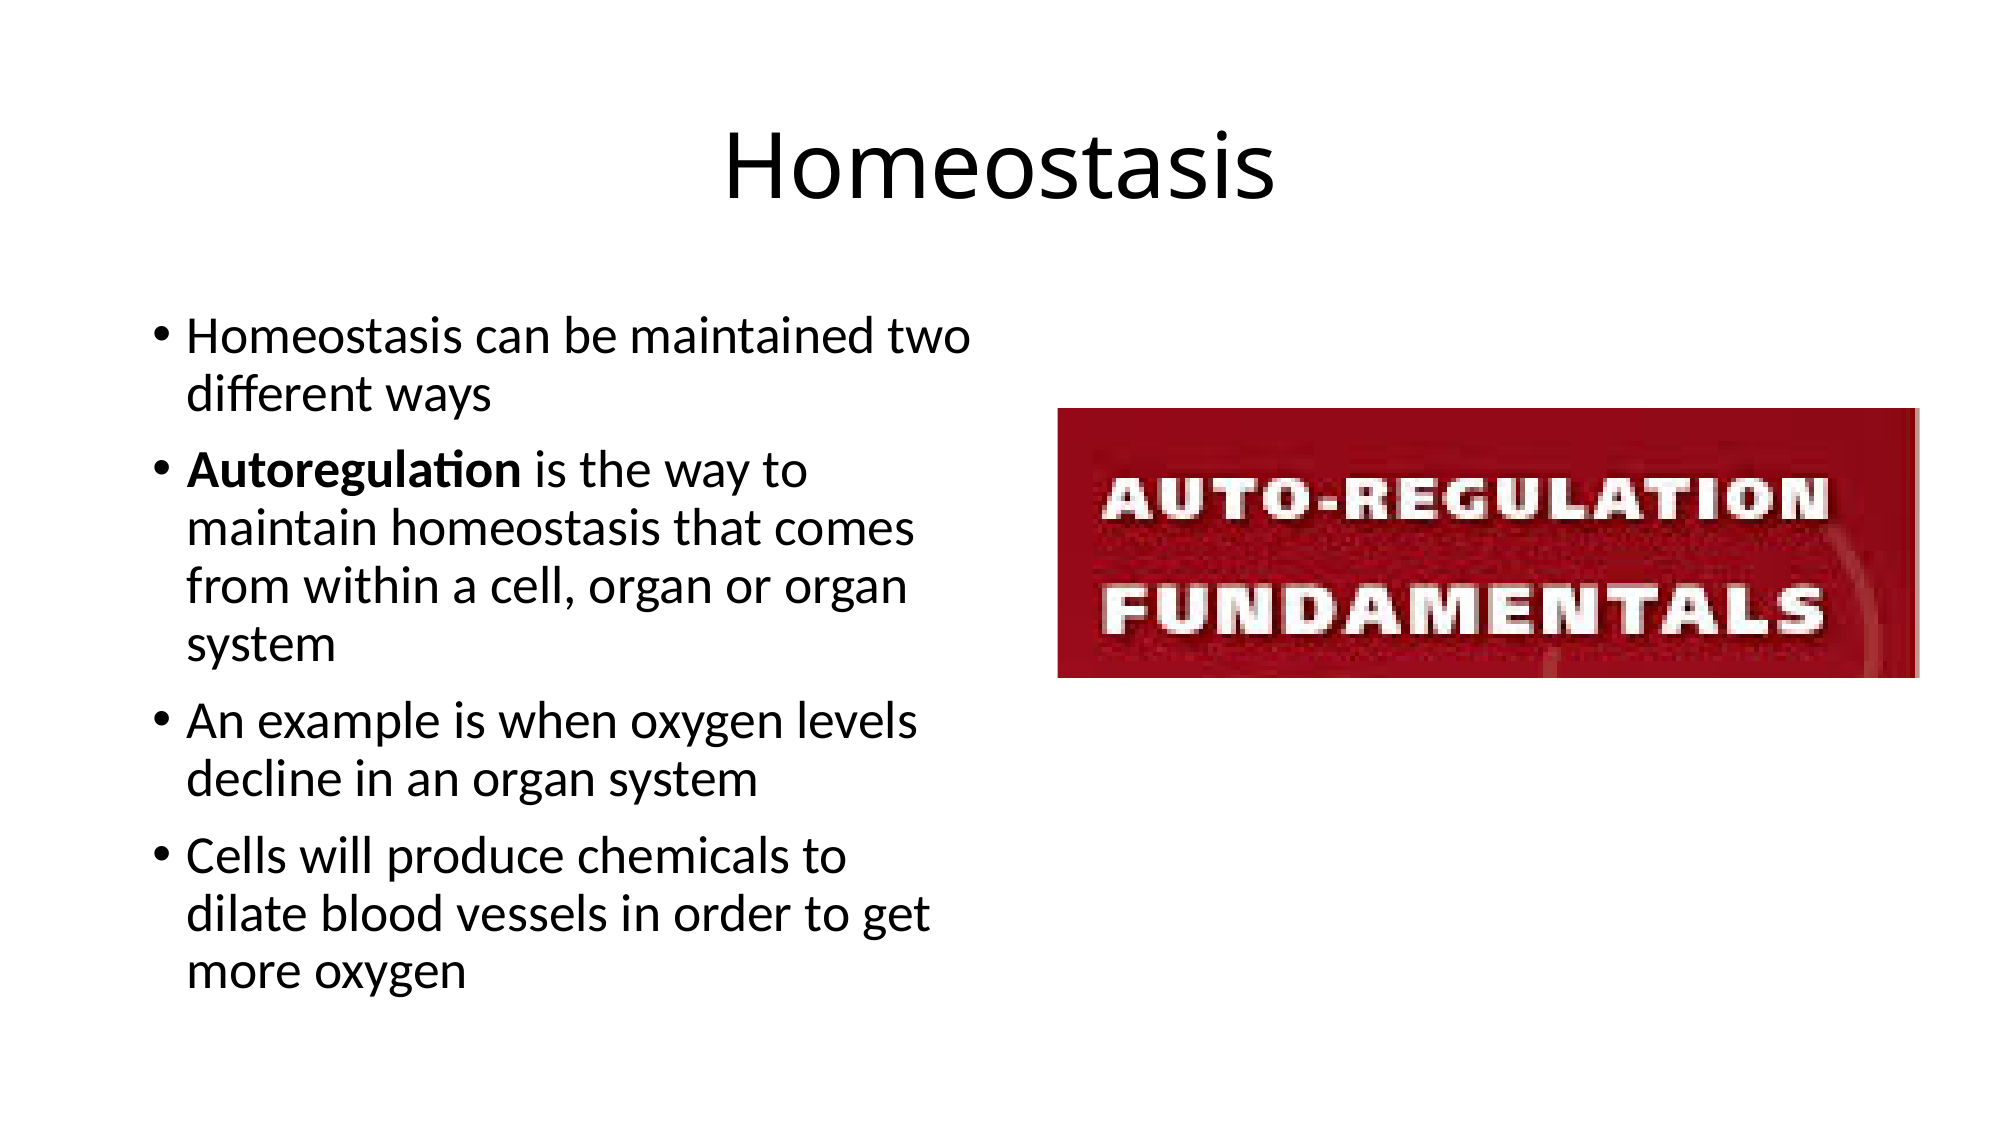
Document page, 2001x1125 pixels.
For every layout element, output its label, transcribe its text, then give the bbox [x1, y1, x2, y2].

title Homeostasis [137, 59, 1863, 278]
picture [1057, 407, 1920, 678]
list Homeostasis can be maintained two different ways Autoregulation is the way to maintain homeostasis that comes from within a cell, organ or organ system An example is when oxygen levels decline in an organ system Cells will produce chemicals to dilate blood vessels in order to get more oxygen [137, 299, 988, 1014]
